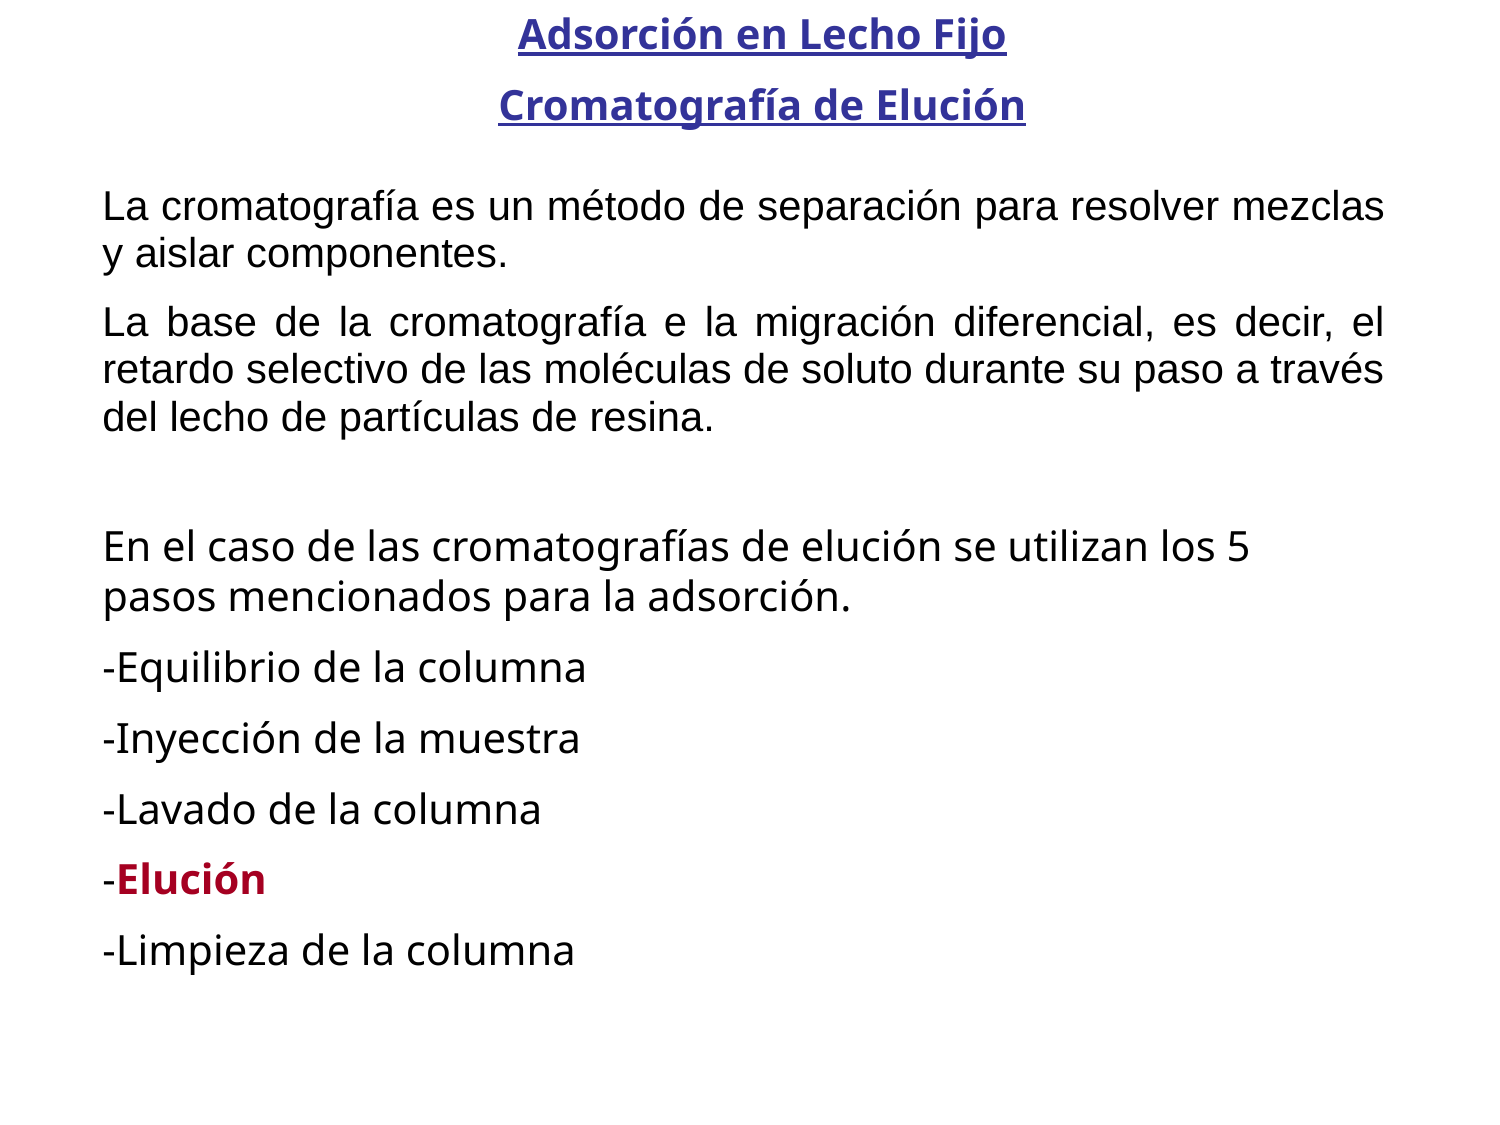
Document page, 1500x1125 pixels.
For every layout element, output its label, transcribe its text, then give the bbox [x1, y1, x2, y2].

text_box Adsorción en Lecho Fijo Cromatografía de Elución [87, 0, 1438, 136]
text_box En el caso de las cromatografías de elución se utilizan los 5 pasos mencionados para la adsorción. -Equilibrio de la columna -Inyección de la muestra -Lavado de la columna -Elución -Limpieza de la columna [87, 512, 1363, 982]
text_box La cromatografía es un método de separación para resolver mezclas y aislar componentes. La base de la cromatografía e la migración diferencial, es decir, el retardo selectivo de las moléculas de soluto durante su paso a través del lecho de partículas de resina. [87, 174, 1400, 448]
